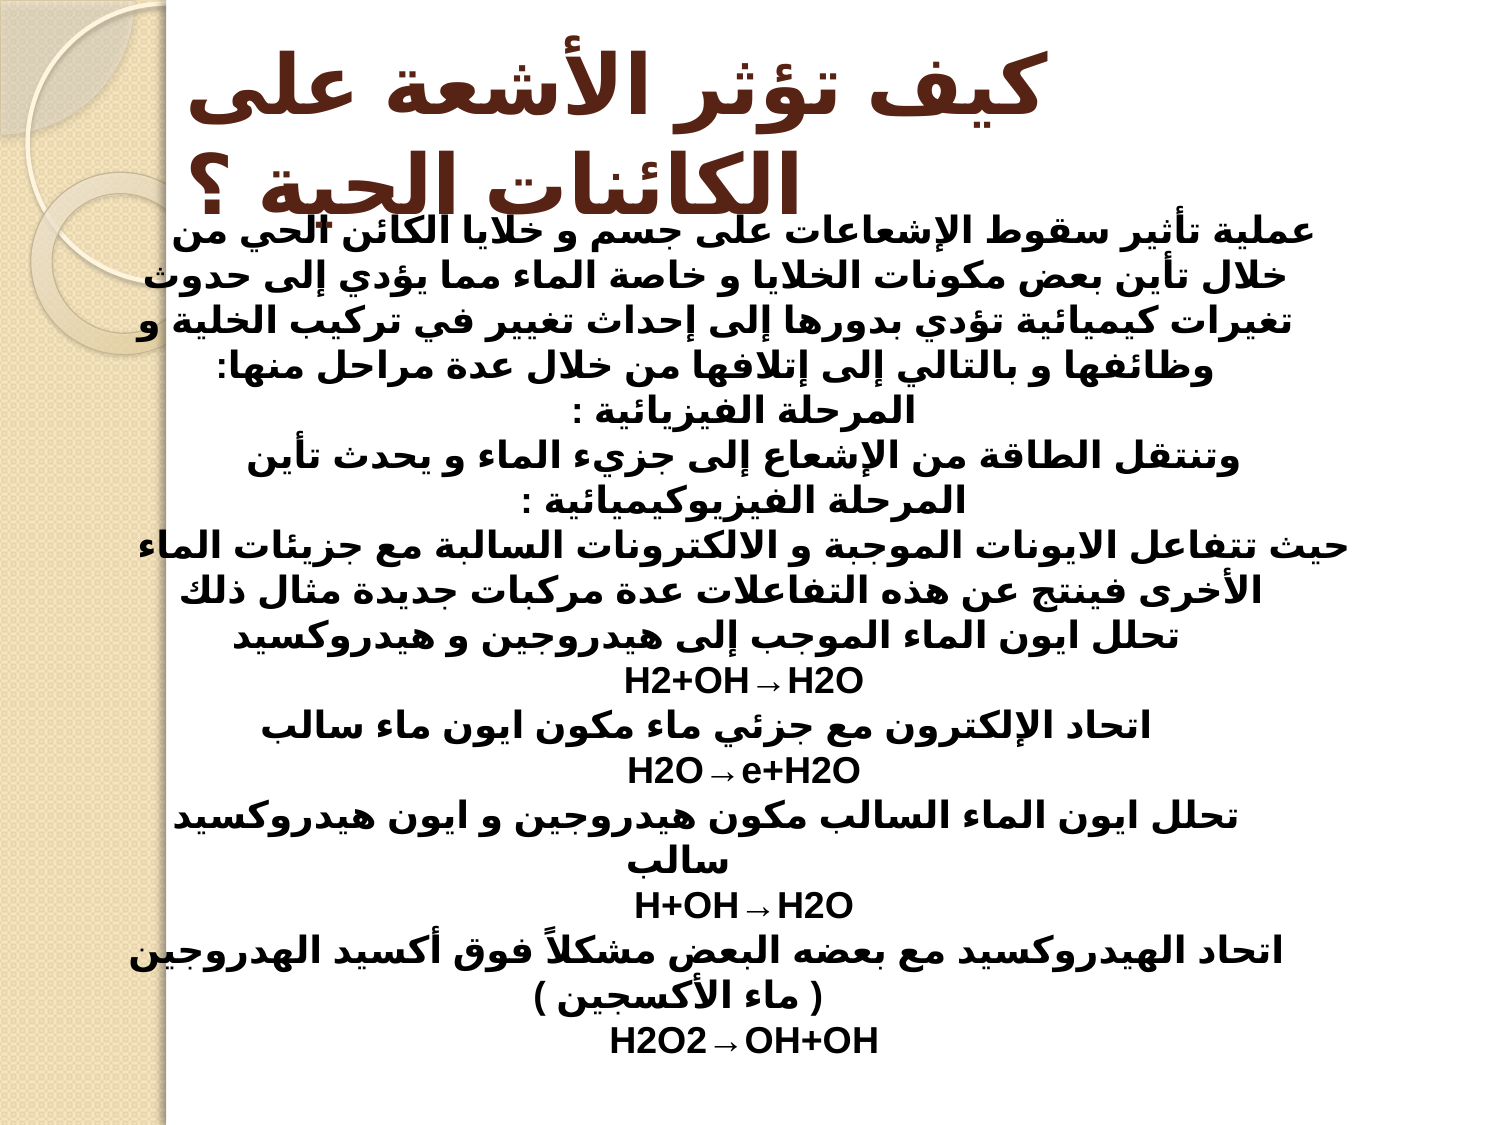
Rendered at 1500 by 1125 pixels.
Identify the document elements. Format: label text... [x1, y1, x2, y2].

title كيف تؤثر الأشعة على الكائنات الحية ؟ [171, 42, 1262, 220]
text_box عملية تأثير سقوط الإشعاعات على جسم و خلايا الكائن الحي من خلال تأين بعض مكونات الخلايا و خاصة الماء مما يؤدي إلى حدوث تغيرات كيميائية تؤدي بدورها إلى إحداث تغيير في تركيب الخلية و وظائفها و بالتالي إلى إتلافها من خلال عدة مراحل منها: المرحلة الفيزيائية : وتنتقل الطاقة من الإشعاع إلى جزيء الماء و يحدث تأين المرحلة الفيزيوكيميائية : حيث تتفاعل الايونات الموجبة و الالكترونات السالبة مع جزيئات الماء الأخرى فينتج عن هذه التفاعلات عدة مركبات جديدة مثال ذلك تحلل ايون الماء الموجب إلى هيدروجين و هيدروكسيد H2+OH→H2O اتحاد الإلكترون مع جزئي ماء مكون ايون ماء سالب H2O→e+H2O تحلل ايون الماء السالب مكون هيدروجين و ايون هيدروكسيد سالب H+OH→H2O اتحاد الهيدروكسيد مع بعضه البعض مشكلاً فوق أكسيد الهدروجين ( ماء الأكسجين ) H2O2→OH+OH [112, 198, 1376, 1069]
